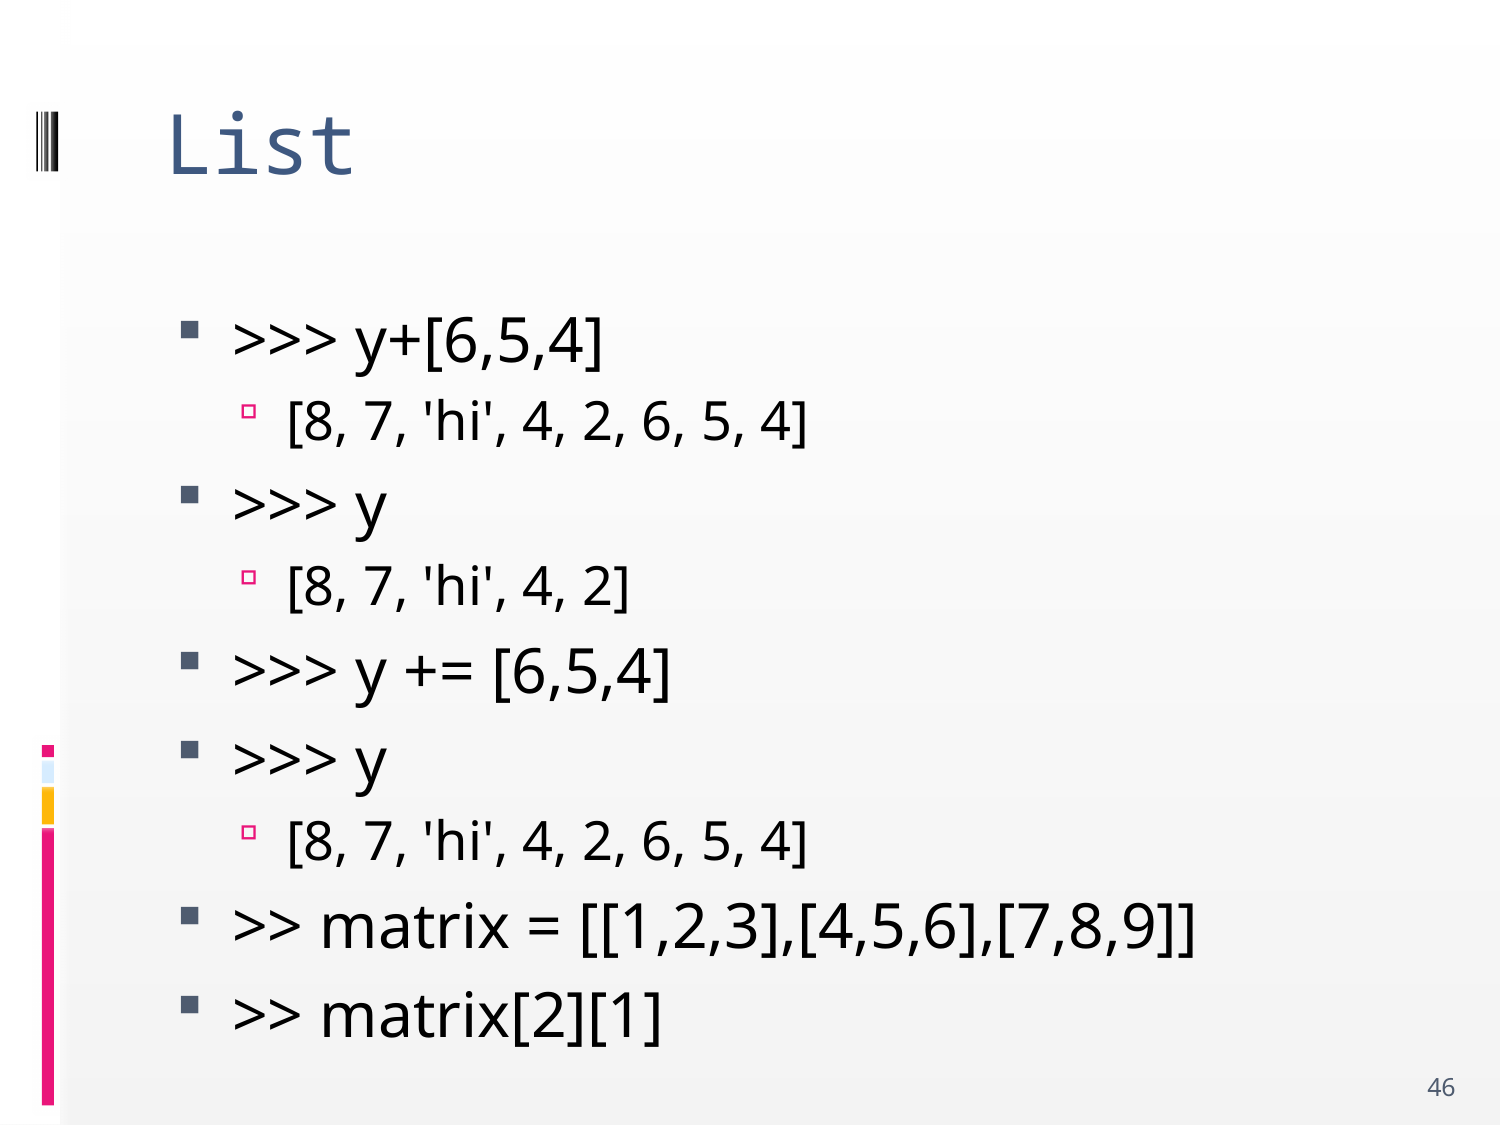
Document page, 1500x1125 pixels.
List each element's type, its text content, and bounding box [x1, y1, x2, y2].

title List [150, 83, 1425, 234]
list >>> y+[6,5,4] [8, 7, 'hi', 4, 2, 6, 5, 4] >>> y [8, 7, 'hi', 4, 2] >>> y += [6,5,4] >>> y [8, 7, 'hi', 4, 2, 6, 5, 4] >> matrix = [[1,2,3],[4,5,6],[7,8,9]] >> matrix[2][1] [150, 292, 1425, 1090]
slide_number 46 [1412, 1052, 1488, 1113]
